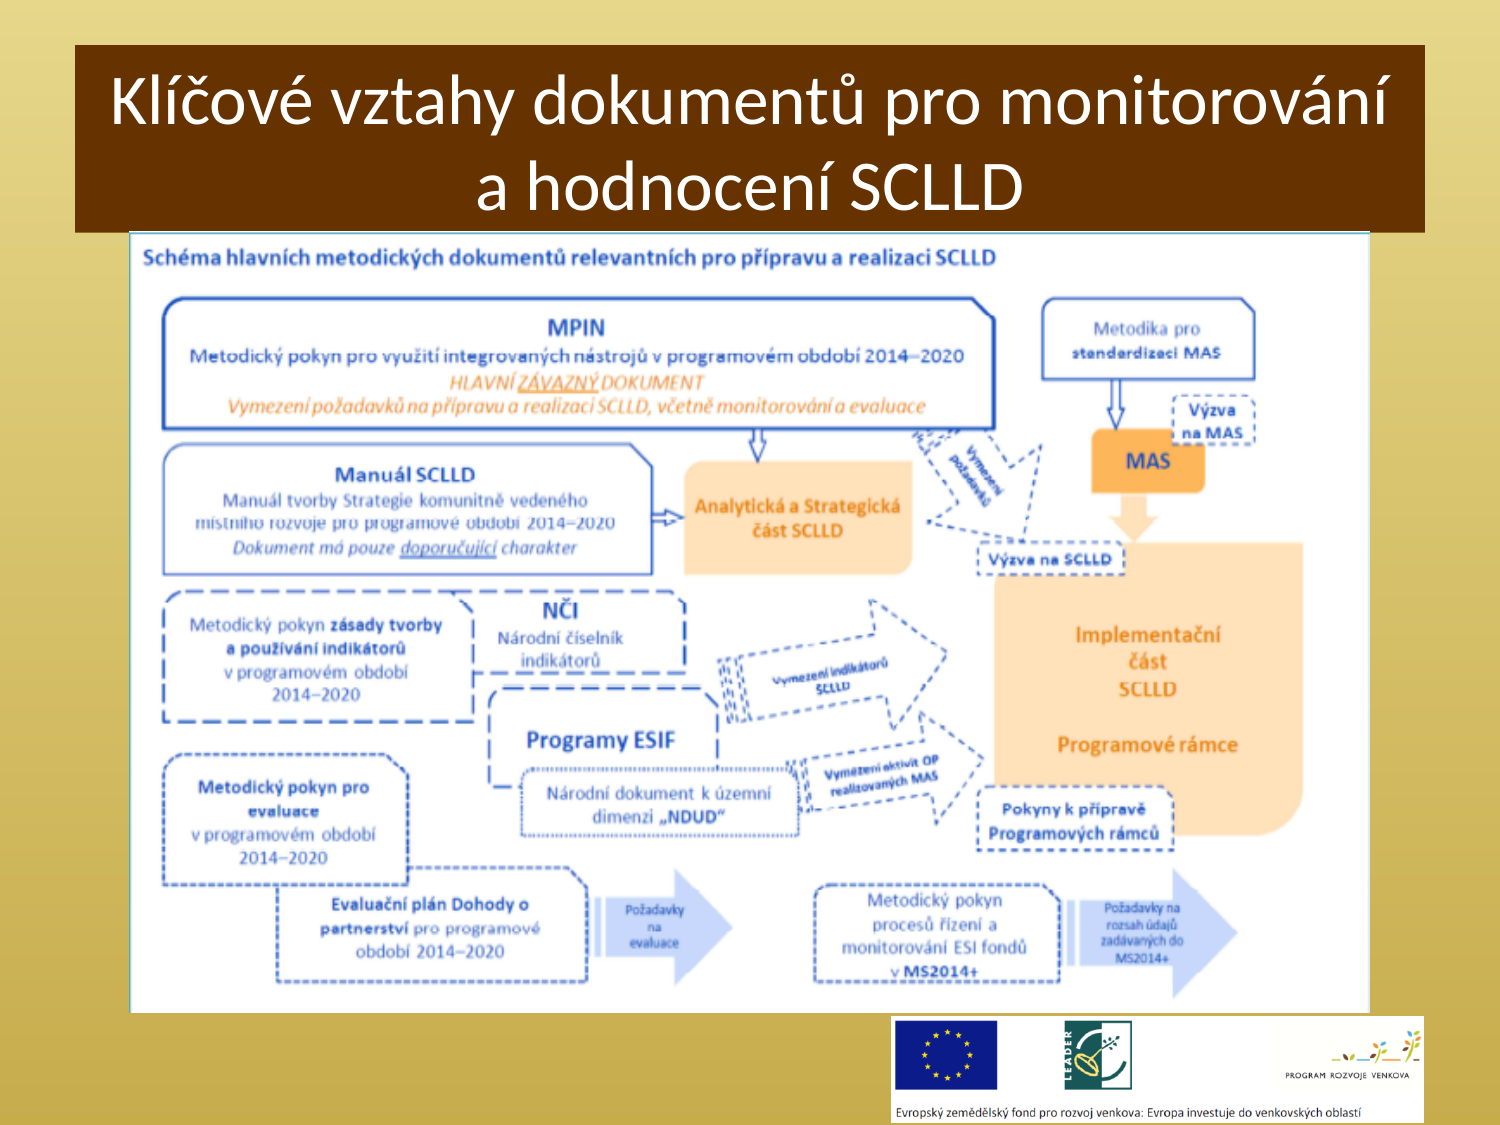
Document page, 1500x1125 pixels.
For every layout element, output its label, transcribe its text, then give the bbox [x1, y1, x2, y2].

picture [891, 1016, 1424, 1123]
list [129, 231, 1370, 1013]
title Klíčové vztahy dokumentů pro monitorování a hodnocení SCLLD [75, 45, 1425, 233]
